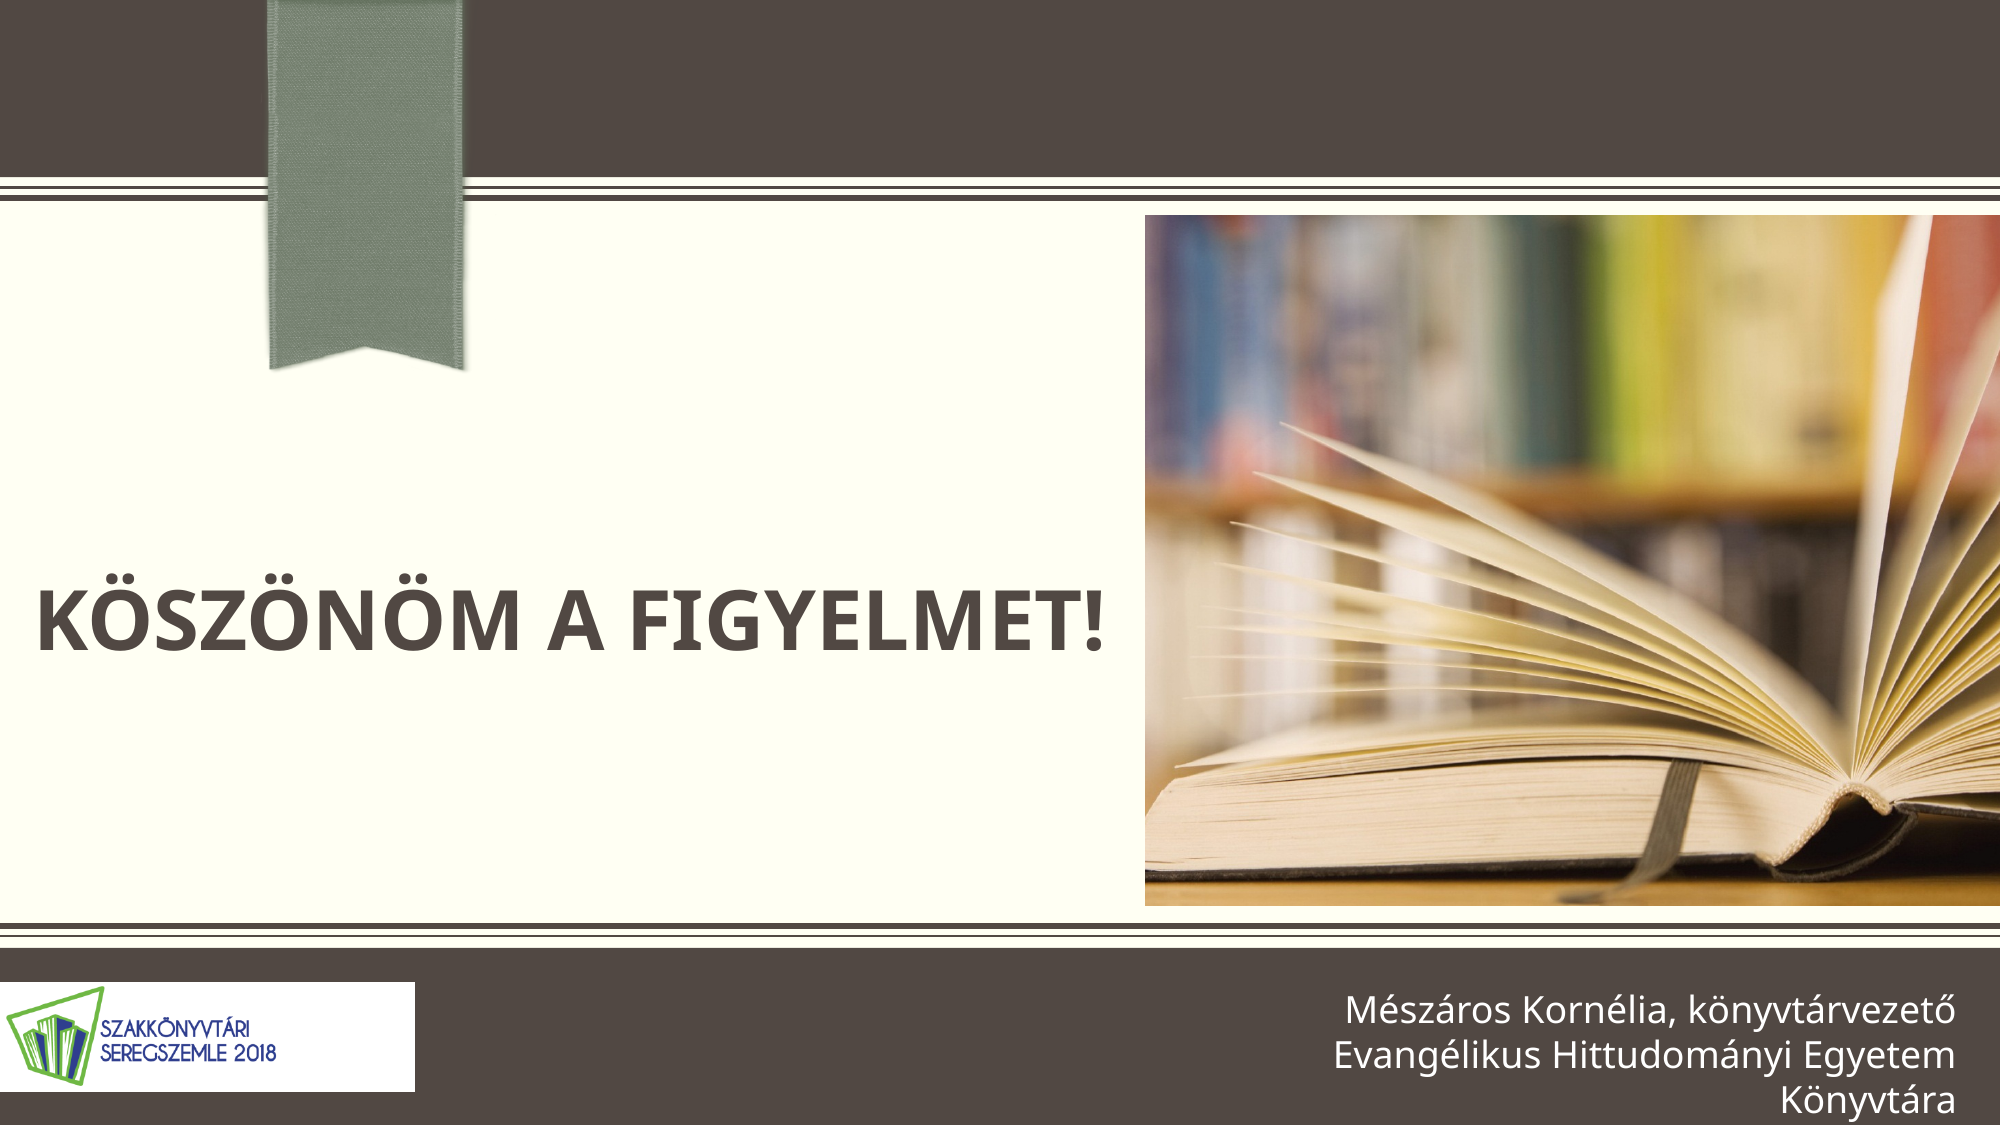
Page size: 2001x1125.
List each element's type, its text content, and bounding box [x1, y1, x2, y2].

text_box Mészáros Kornélia, könyvtárvezető Evangélikus Hittudományi Egyetem Könyvtára [1144, 978, 1972, 1125]
picture [0, 982, 415, 1092]
picture [1145, 214, 2000, 906]
title KÖSZÖNÖM A FIGYELMET! [19, 441, 1122, 806]
